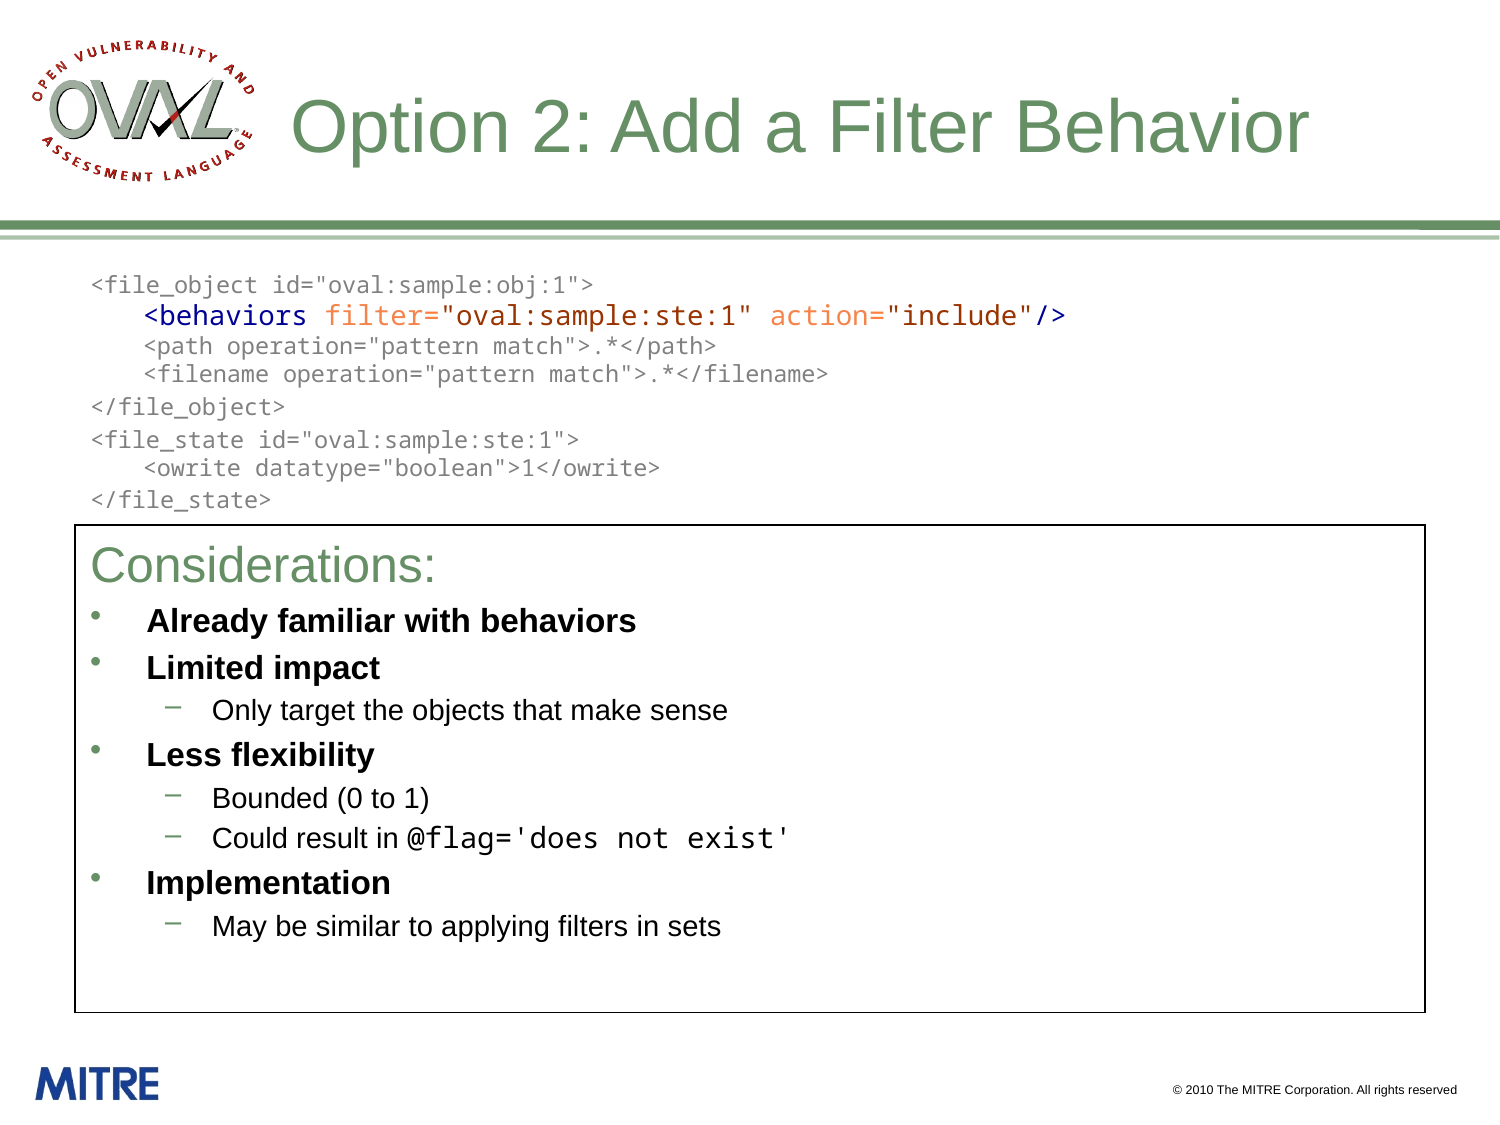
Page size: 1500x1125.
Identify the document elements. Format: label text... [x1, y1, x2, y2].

list Considerations: Already familiar with behaviors Limited impact Only target the objects that make sense Less flexibility Bounded (0 to 1) Could result in @flag='does not exist' Implementation May be similar to applying filters in sets [74, 524, 1426, 1013]
text_box <file_object id="oval:sample:obj:1"> <behaviors filter="oval:sample:ste:1" action="include"/> <path operation="pattern match">.*</path> <filename operation="pattern match">.*</filename> </file_object> <file_state id="oval:sample:ste:1"> <owrite datatype="boolean">1</owrite> </file_state> [75, 262, 1088, 525]
title Option 2: Add a Filter Behavior [274, 44, 1438, 201]
picture [0, 0, 313, 238]
picture [30, 1064, 163, 1106]
